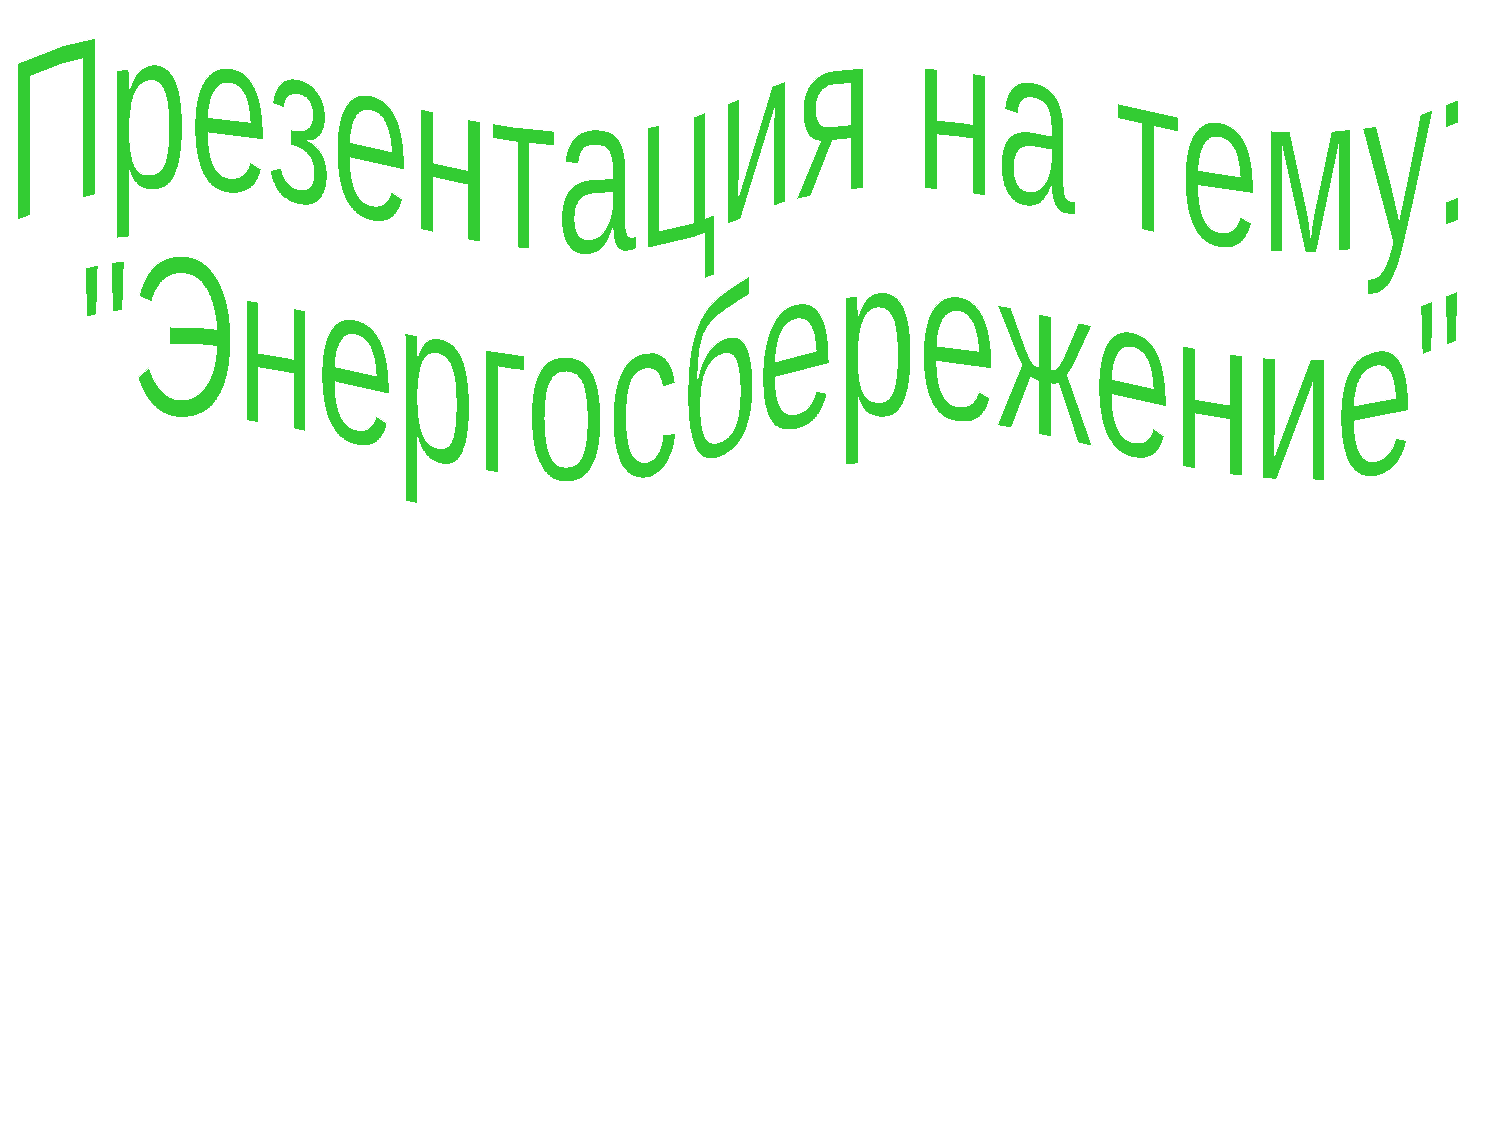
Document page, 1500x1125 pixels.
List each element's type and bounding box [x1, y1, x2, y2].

list [0, 0, 1500, 1125]
